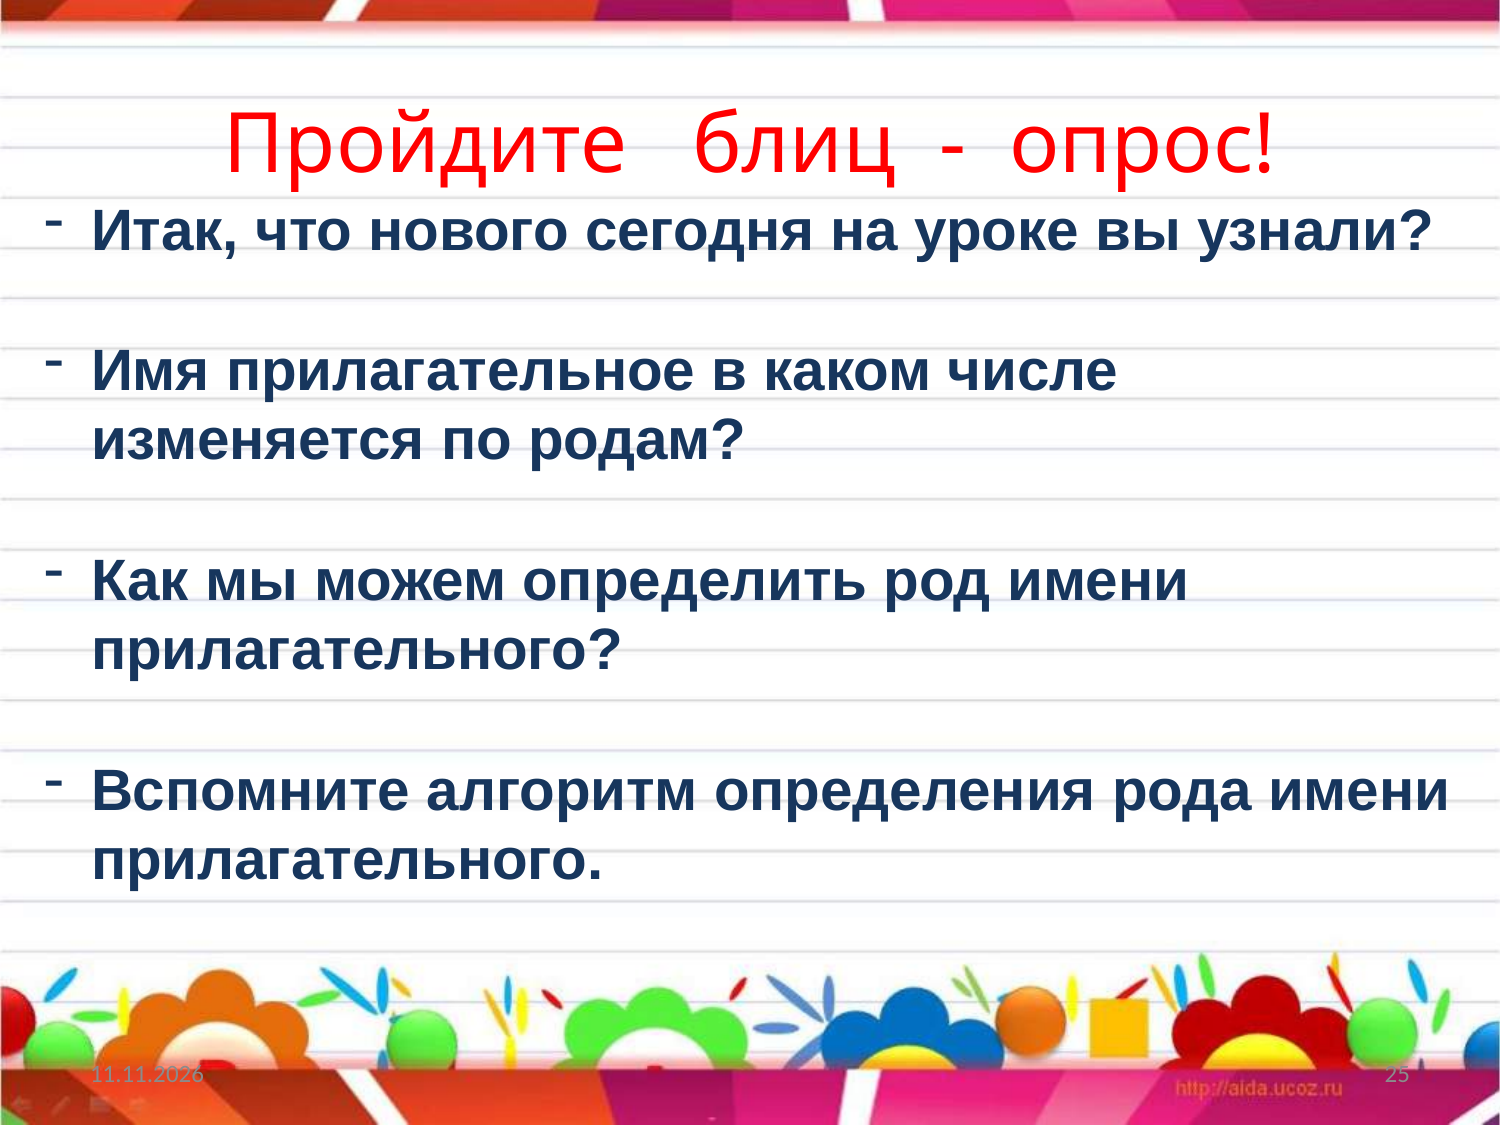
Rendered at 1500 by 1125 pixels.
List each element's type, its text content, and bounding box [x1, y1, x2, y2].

picture [0, 0, 1500, 1125]
text_box Итак, что нового сегодня на уроке вы узнали? Имя прилагательное в каком числе изменяется по родам? Как мы можем определить род имени прилагательного? Вспомните алгоритм определения рода имени прилагательного. [29, 184, 1471, 899]
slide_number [75, 1042, 425, 1103]
title Пройдите блиц - опрос! [74, 44, 1426, 184]
slide_number 25 [1074, 1042, 1425, 1103]
